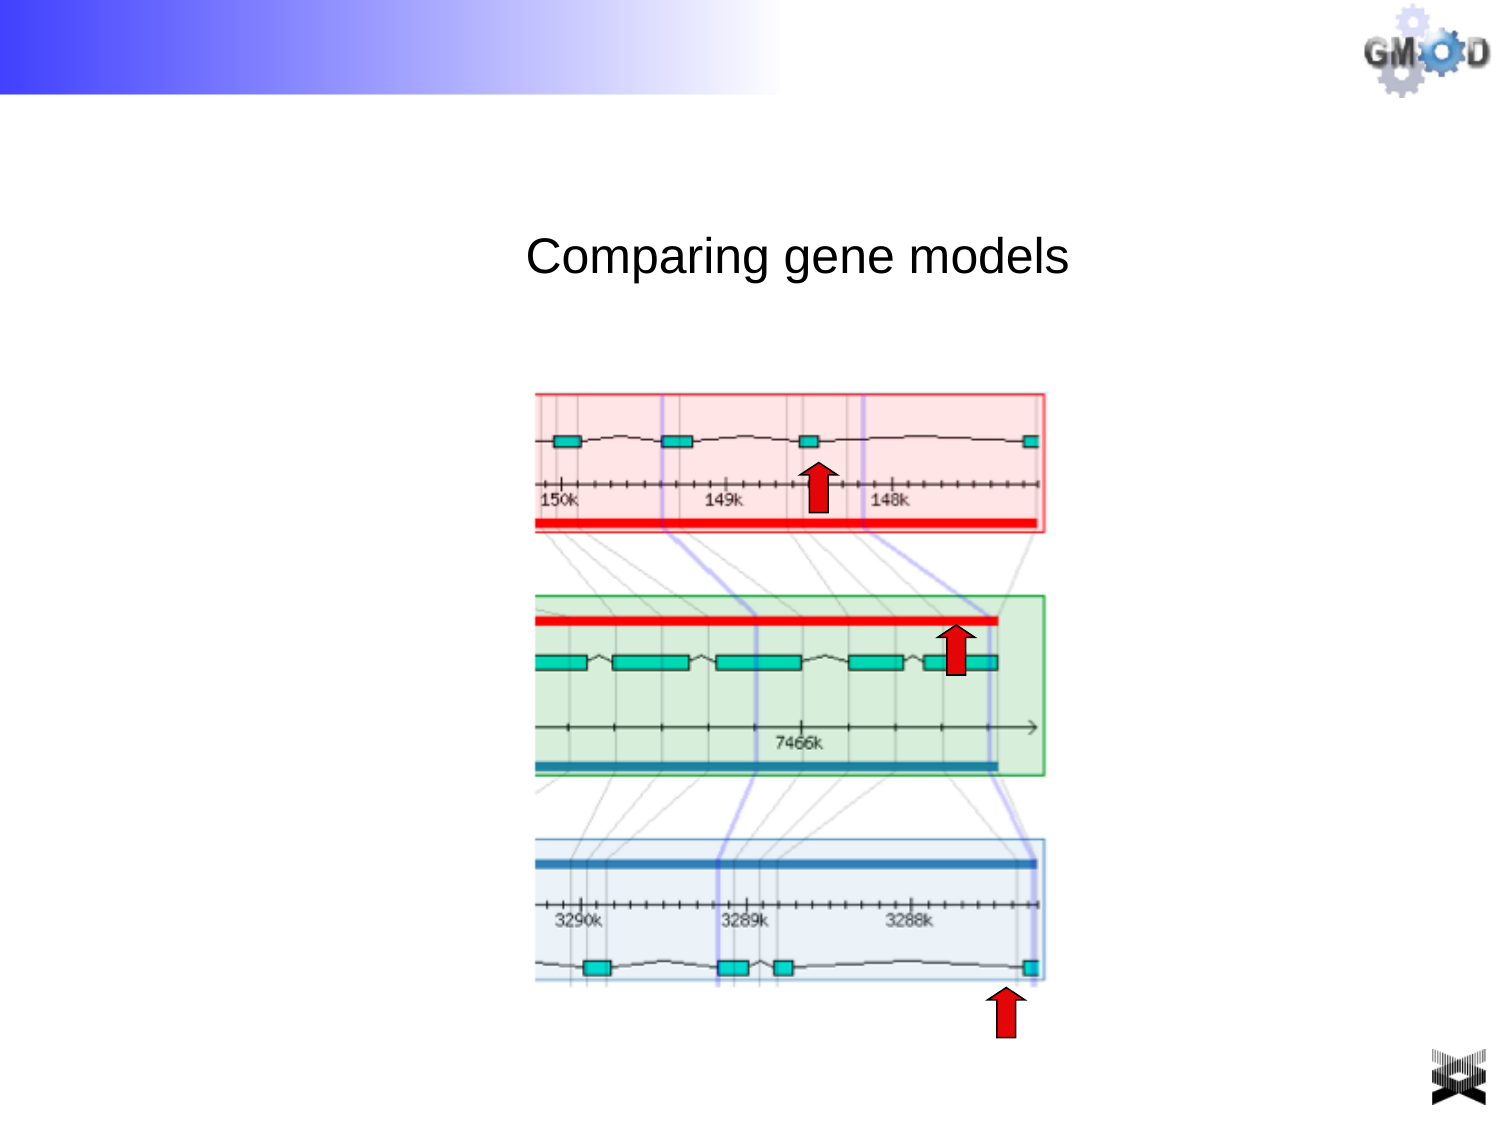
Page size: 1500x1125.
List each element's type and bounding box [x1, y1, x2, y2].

picture [1431, 1049, 1487, 1105]
picture [412, 181, 1206, 1077]
